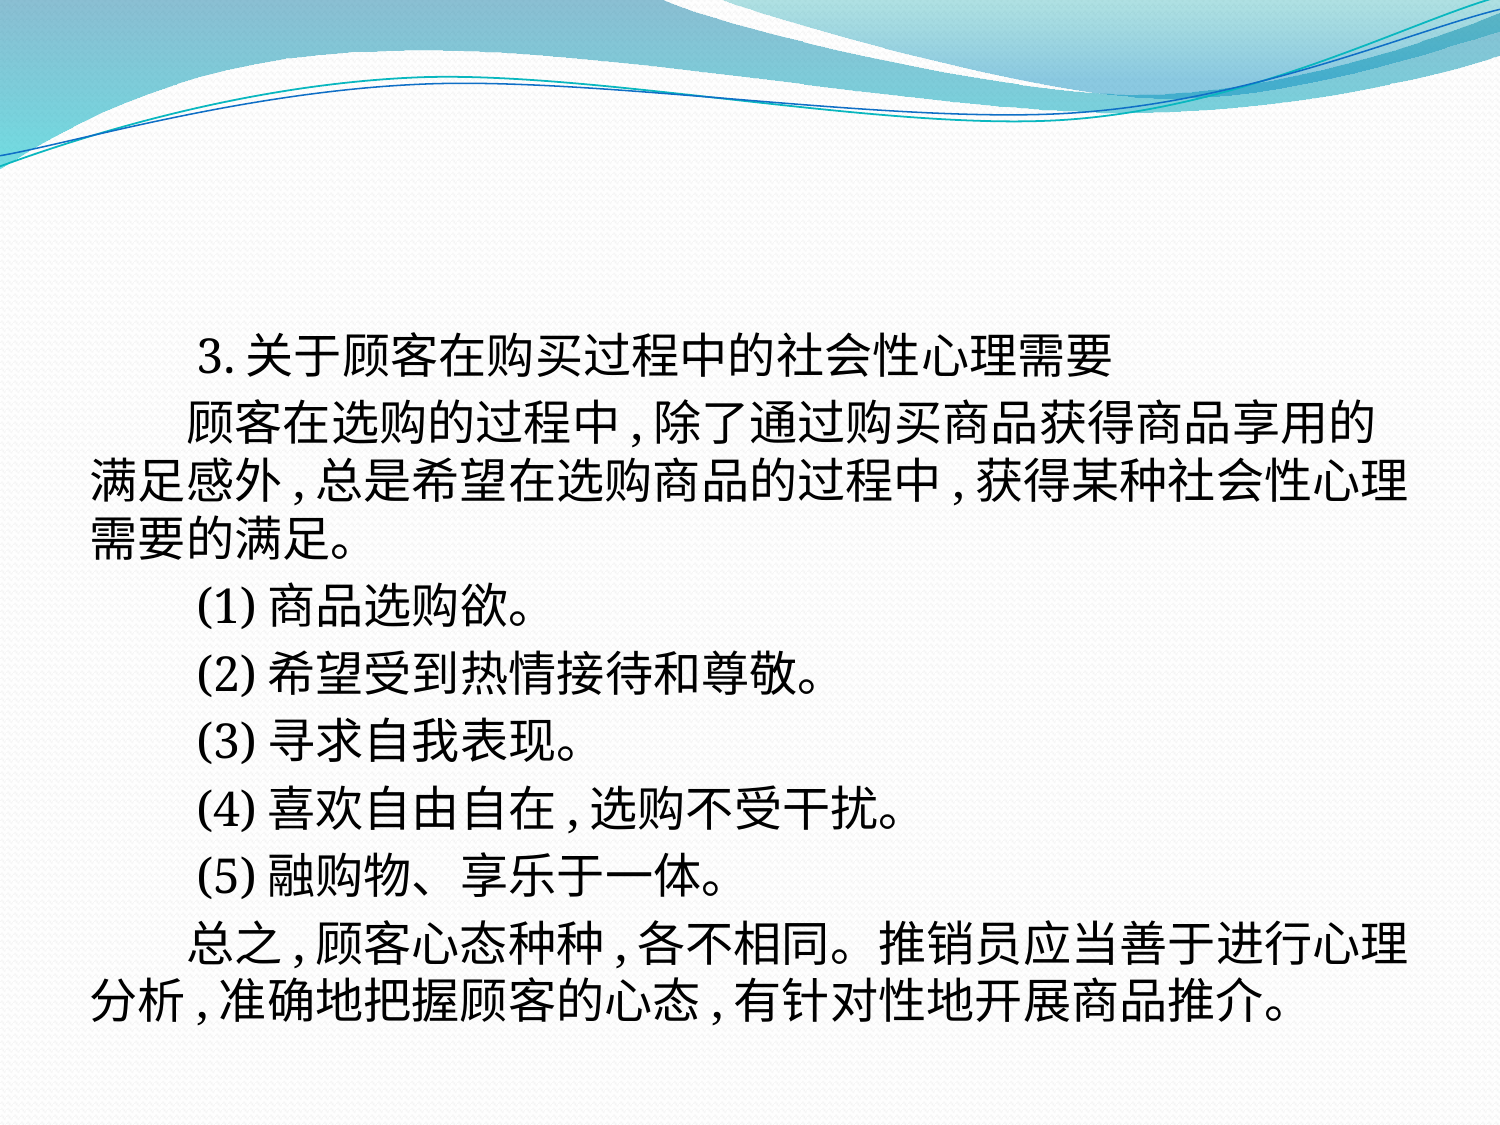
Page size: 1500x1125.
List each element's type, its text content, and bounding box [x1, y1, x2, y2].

list 3.关于顾客在购买过程中的社会性心理需要 顾客在选购的过程中,除了通过购买商品获得商品享用的满足感外,总是希望在选购商品的过程中,获得某种社会性心理需要的满足。 (1)商品选购欲。 (2)希望受到热情接待和尊敬。 (3)寻求自我表现。 (4)喜欢自由自在,选购不受干扰。 (5)融购物、享乐于一体。 总之,顾客心态种种,各不相同。推销员应当善于进行心理分析,准确地把握顾客的心态,有针对性地开展商品推介。 [75, 317, 1425, 1038]
